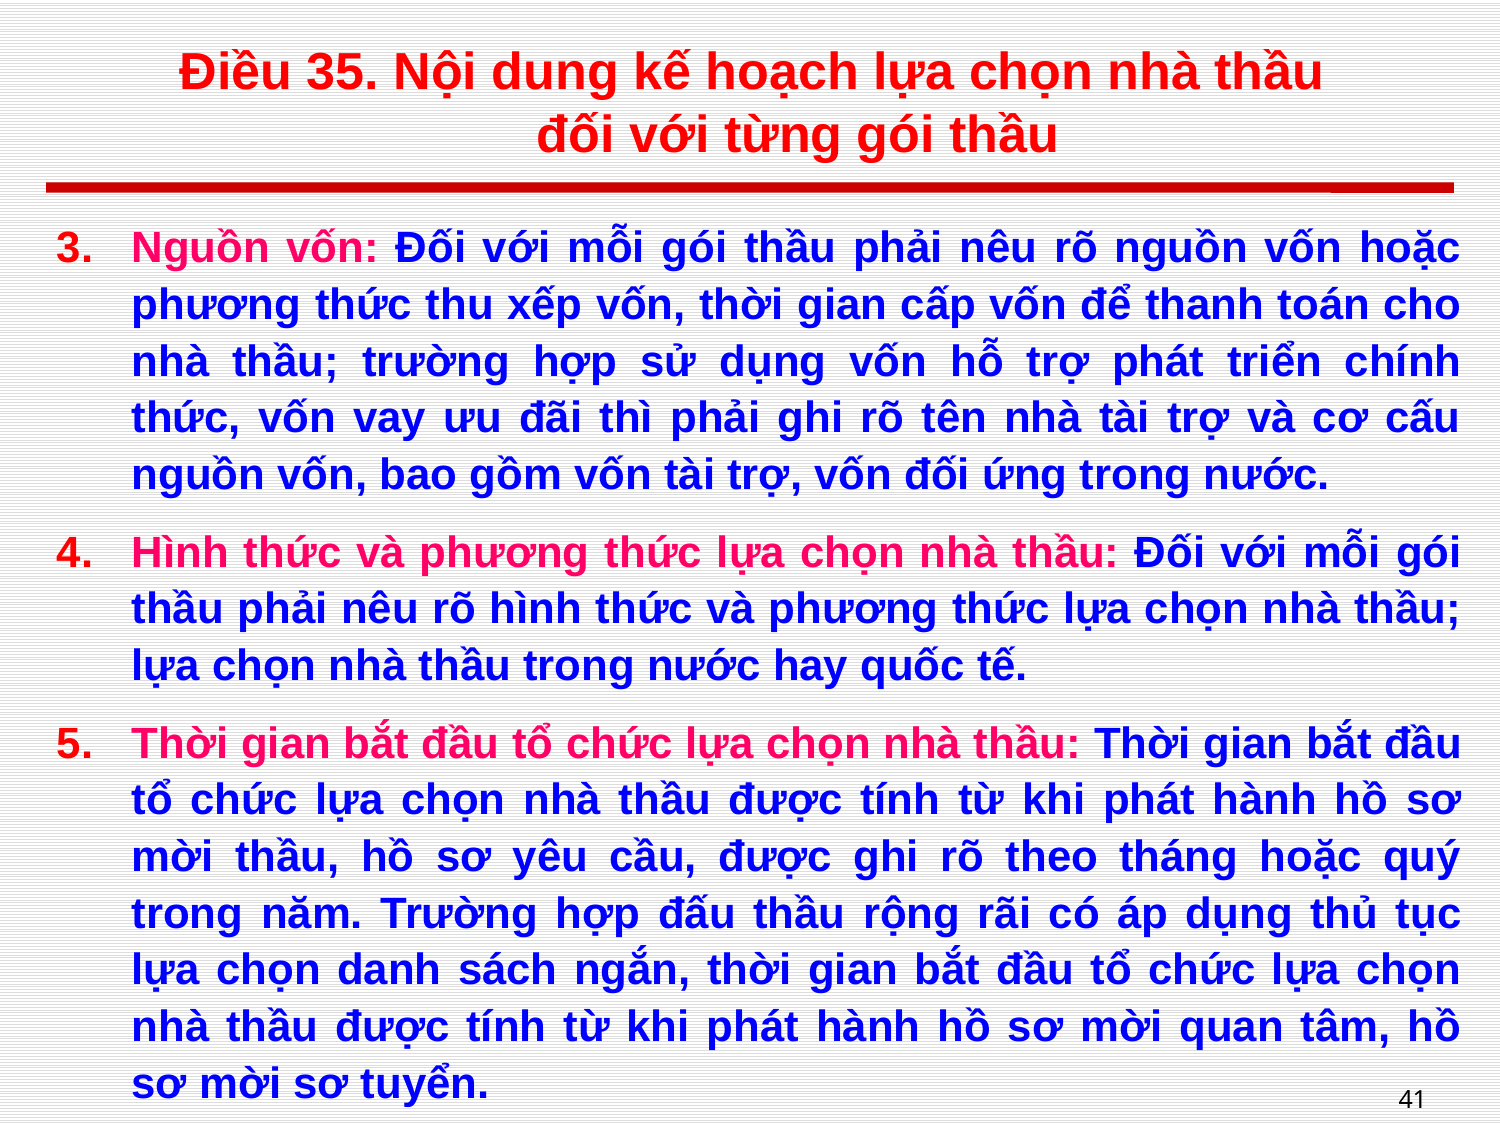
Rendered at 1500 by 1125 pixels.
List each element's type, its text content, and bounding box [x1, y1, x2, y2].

text_box Nguồn vốn: Đối với mỗi gói thầu phải nêu rõ nguồn vốn hoặc phương thức thu xếp vốn, thời gian cấp vốn để thanh toán cho nhà thầu; trường hợp sử dụng vốn hỗ trợ phát triển chính thức, vốn vay ưu đãi thì phải ghi rõ tên nhà tài trợ và cơ cấu nguồn vốn, bao gồm vốn tài trợ, vốn đối ứng trong nước. Hình thức và phương thức lựa chọn nhà thầu: Đối với mỗi gói thầu phải nêu rõ hình thức và phương thức lựa chọn nhà thầu; lựa chọn nhà thầu trong nước hay quốc tế. Thời gian bắt đầu tổ chức lựa chọn nhà thầu: Thời gian bắt đầu tổ chức lựa chọn nhà thầu được tính từ khi phát hành hồ sơ mời thầu, hồ sơ yêu cầu, được ghi rõ theo tháng hoặc quý trong năm. Trường hợp đấu thầu rộng rãi có áp dụng thủ tục lựa chọn danh sách ngắn, thời gian bắt đầu tổ chức lựa chọn nhà thầu được tính từ khi phát hành hồ sơ mời quan tâm, hồ sơ mời sơ tuyển. [23, 199, 1477, 1088]
title Điều 35. Nội dung kế hoạch lựa chọn nhà thầu đối với từng gói thầu [38, 24, 1463, 175]
